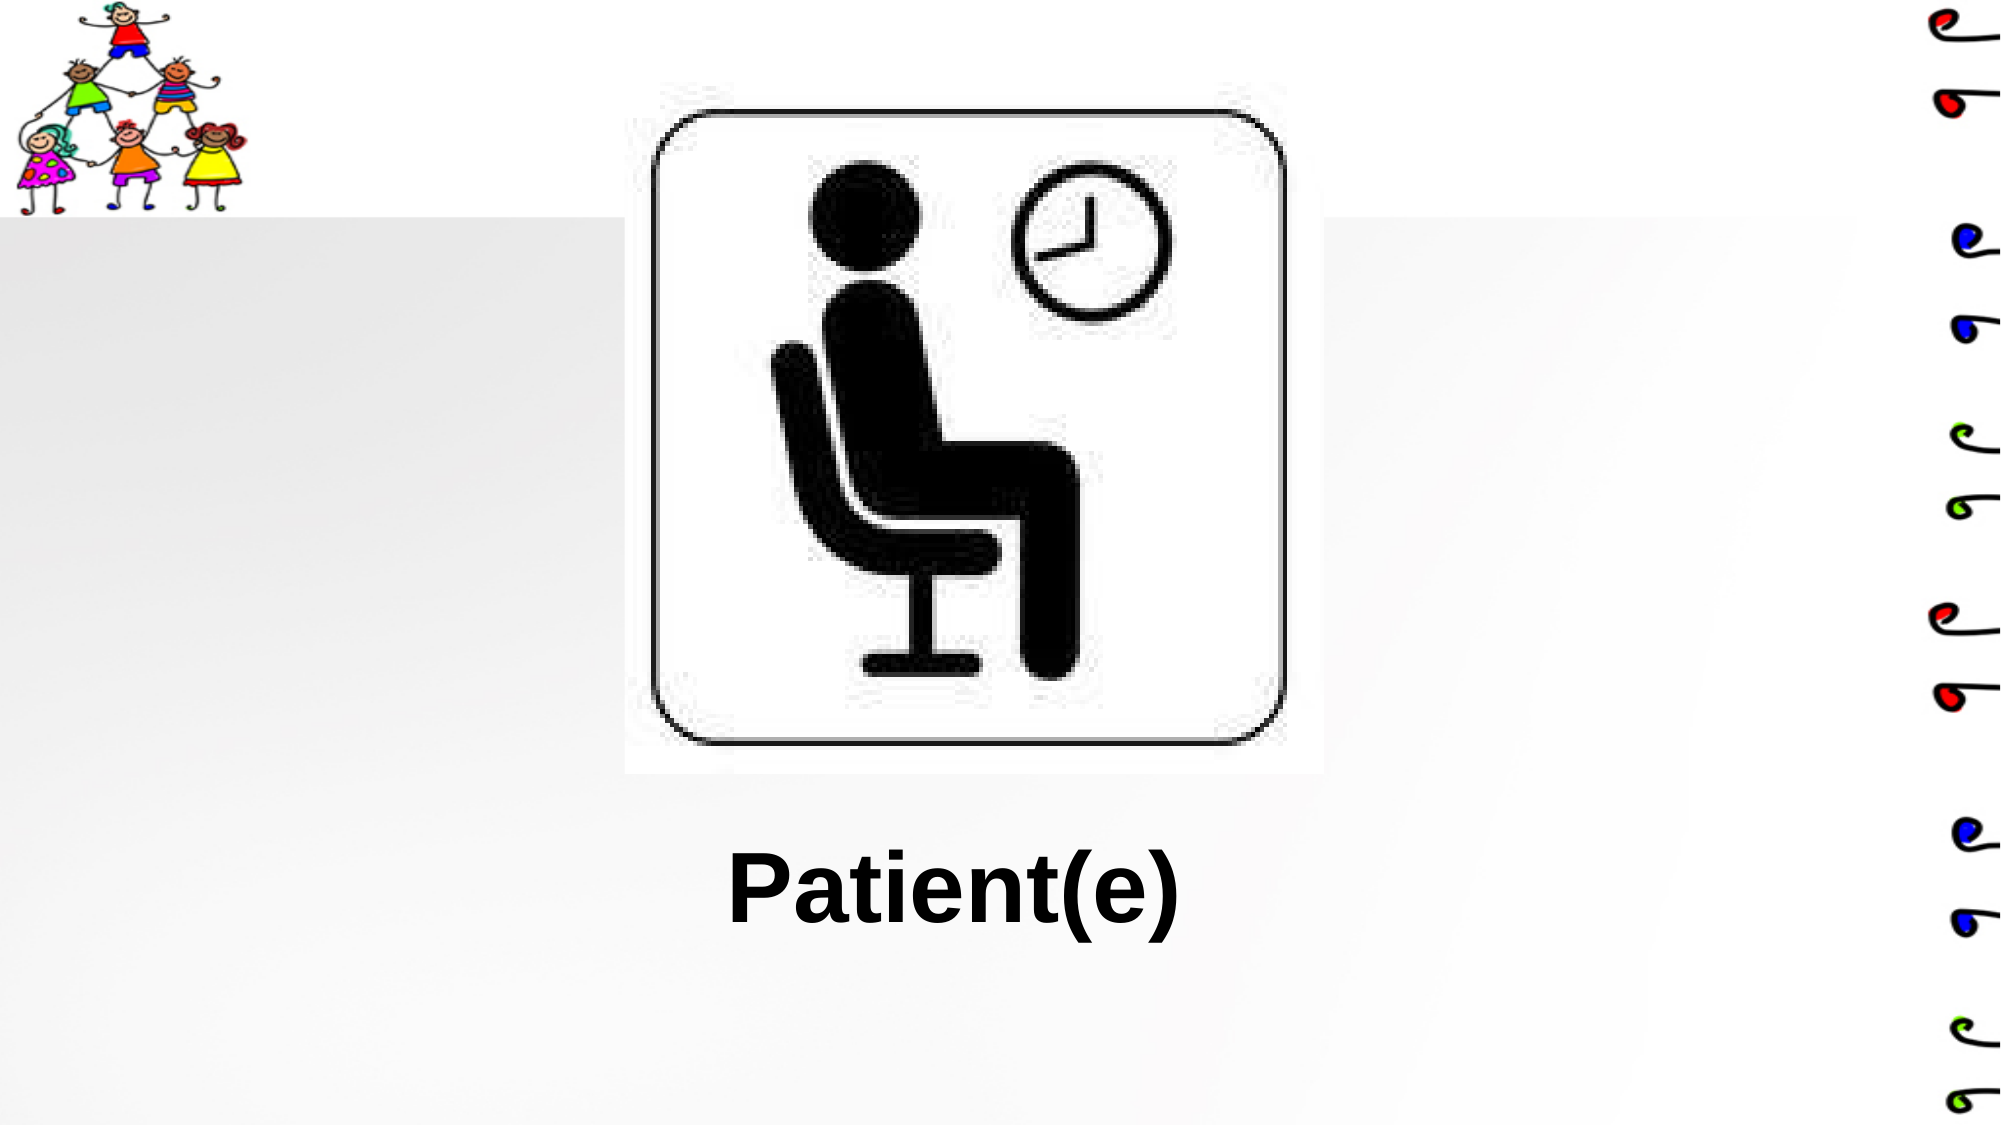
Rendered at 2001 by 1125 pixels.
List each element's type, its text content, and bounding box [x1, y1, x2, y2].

picture [0, 0, 2001, 1125]
text_box Patient(e) [654, 814, 1255, 950]
